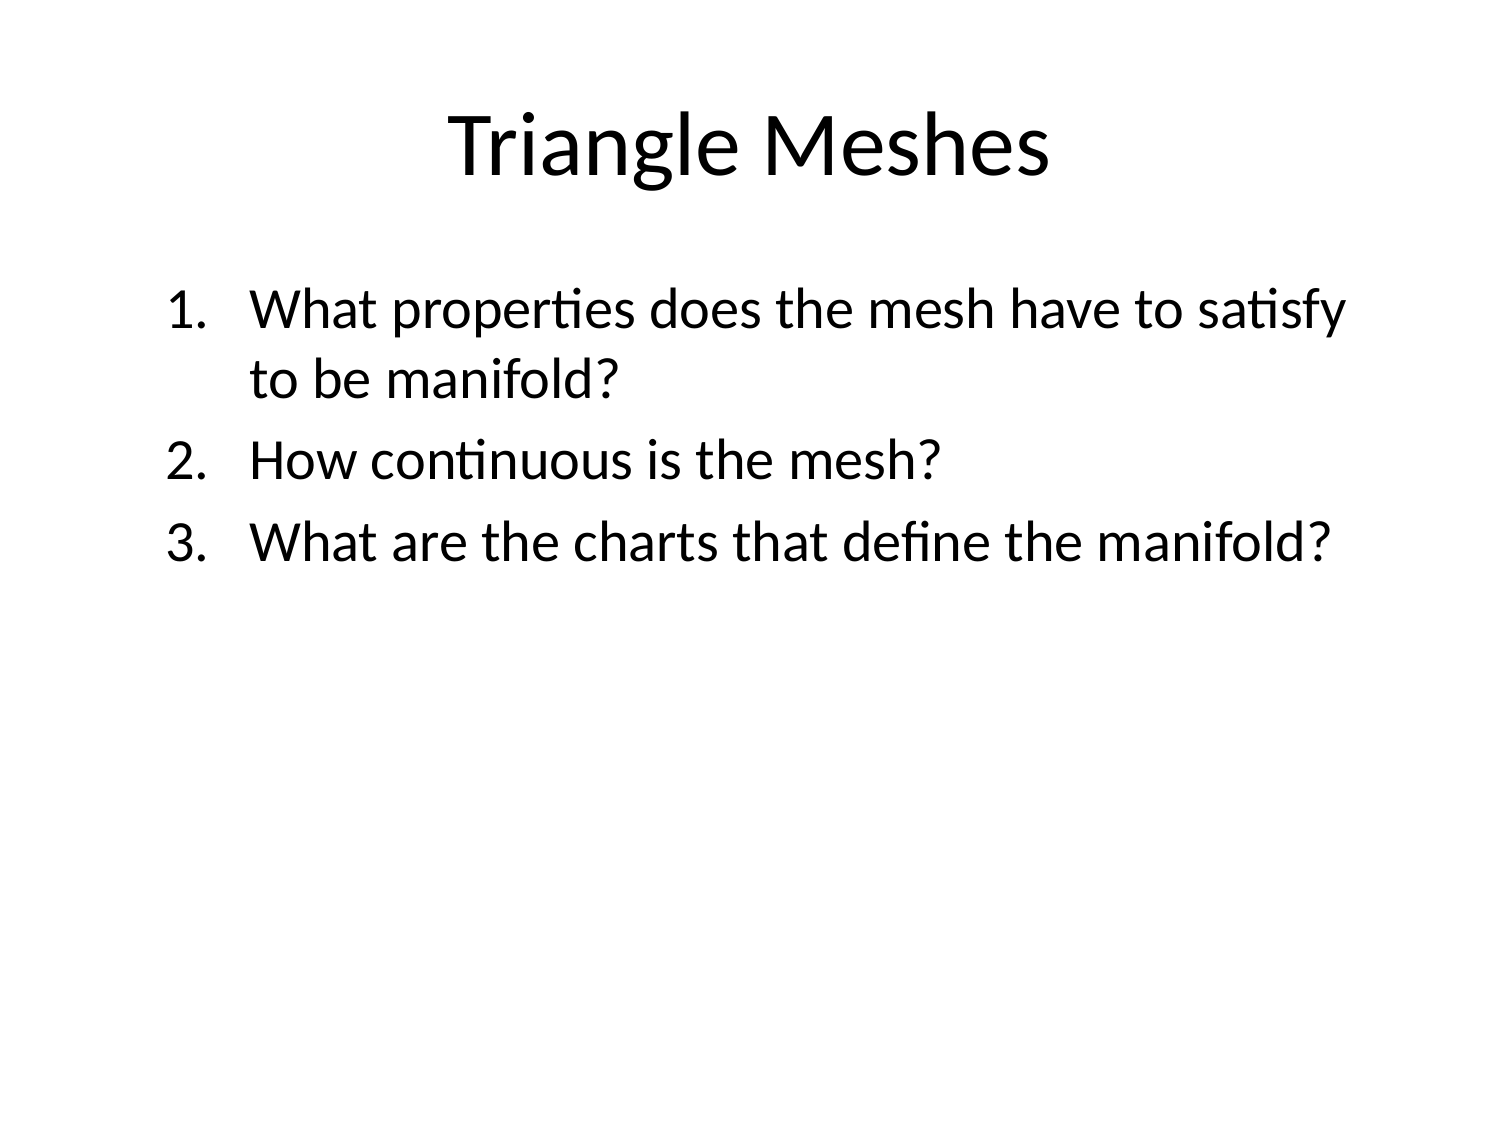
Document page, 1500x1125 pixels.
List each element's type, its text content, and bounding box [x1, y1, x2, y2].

title Triangle Meshes [75, 45, 1425, 233]
list What properties does the mesh have to satisfy to be manifold? How continuous is the mesh? What are the charts that define the manifold? [75, 262, 1425, 1125]
